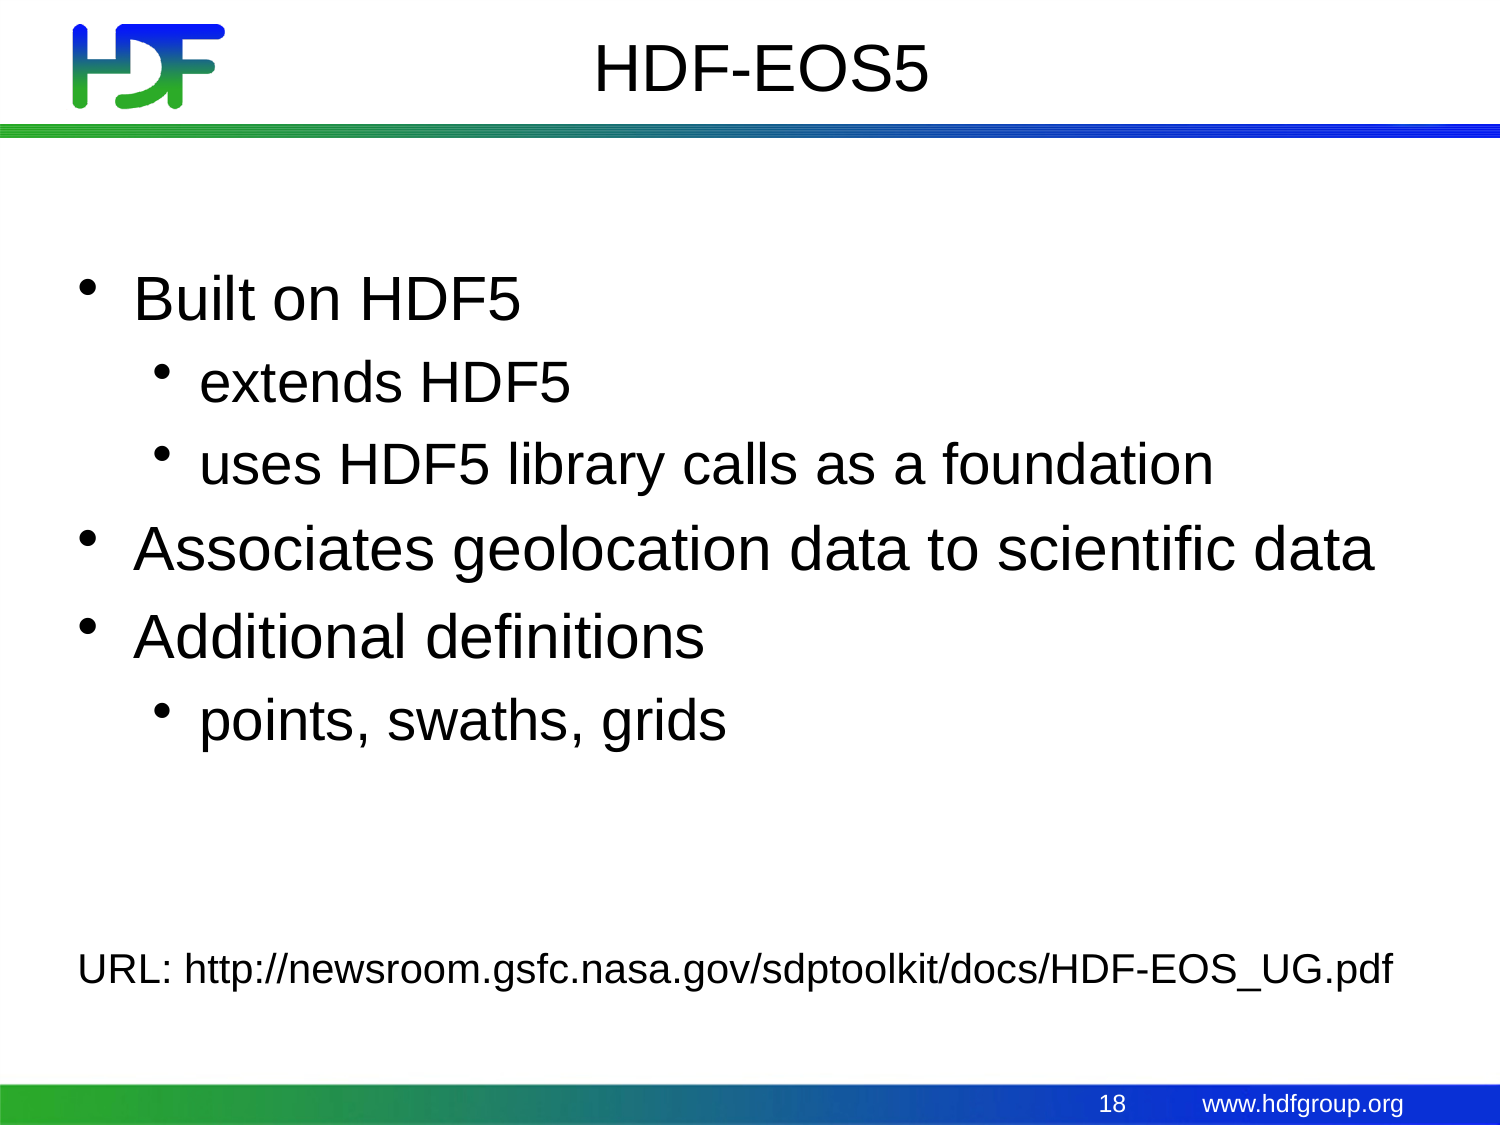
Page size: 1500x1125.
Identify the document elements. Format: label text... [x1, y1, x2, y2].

title HDF-EOS5 [187, 24, 1338, 113]
slide_number 18 [1049, 1087, 1176, 1125]
list Built on HDF5 extends HDF5 uses HDF5 library calls as a foundation Associates geolocation data to scientific data Additional definitions points, swaths, grids URL: http://newsroom.gsfc.nasa.gov/sdptoolkit/docs/HDF-EOS_UG.pdf [62, 162, 1451, 1063]
picture [0, 0, 1500, 1125]
